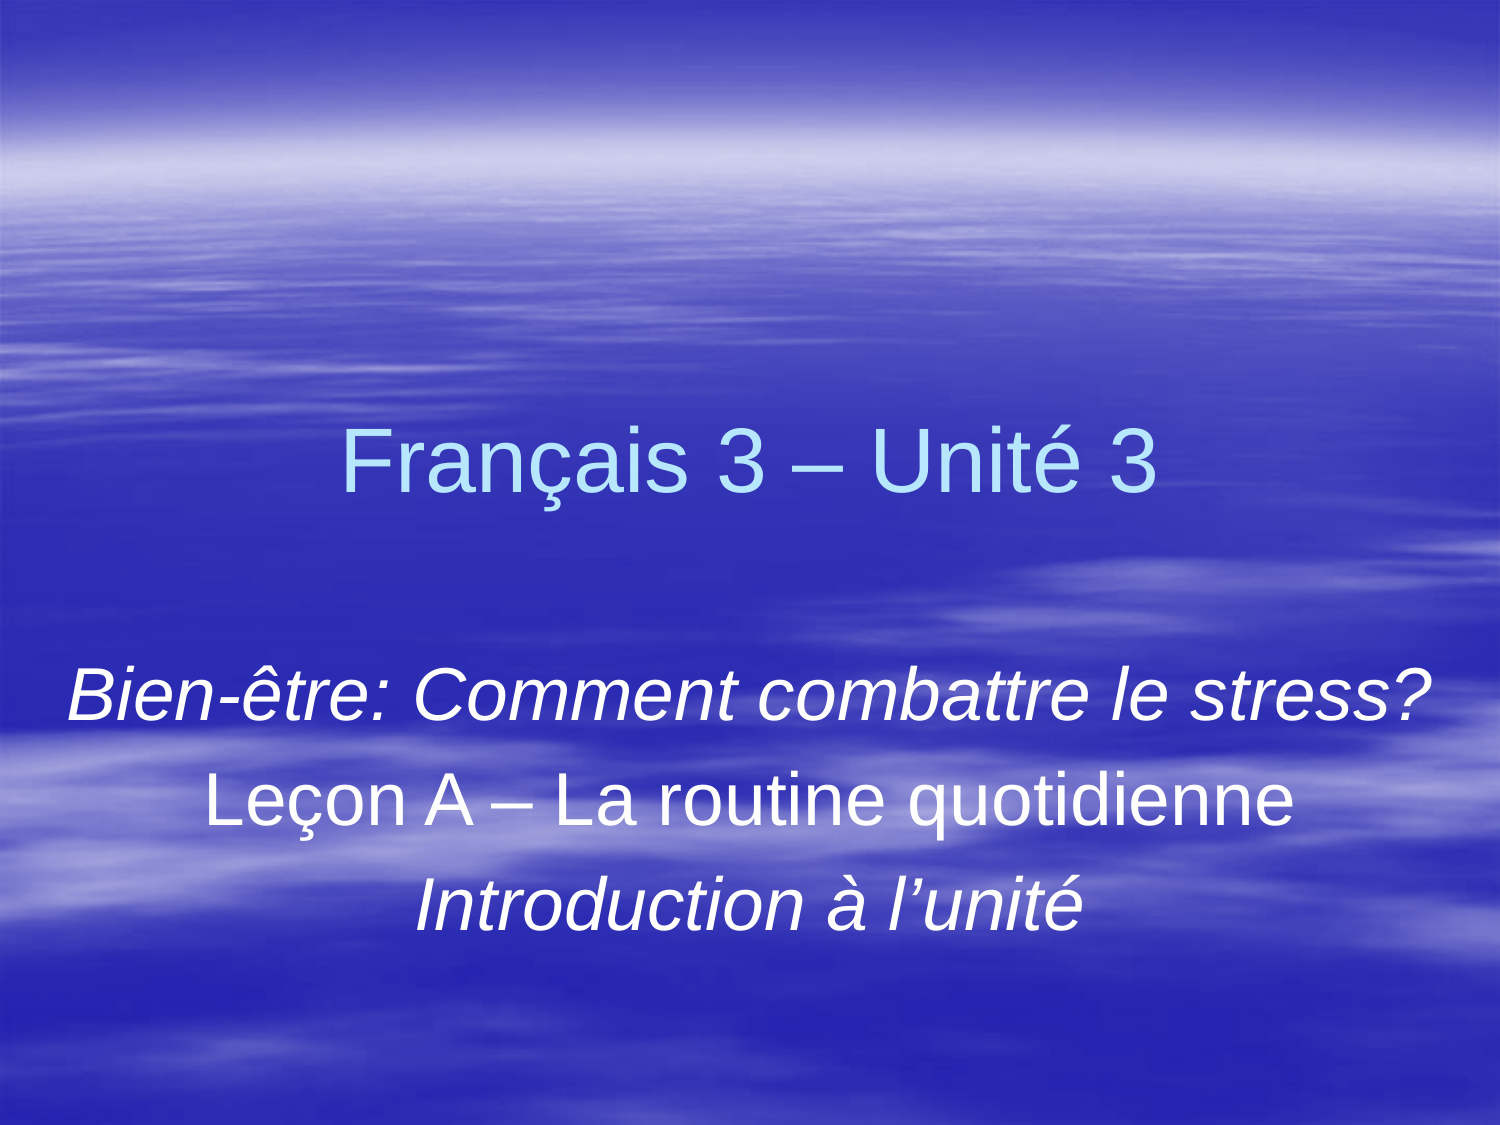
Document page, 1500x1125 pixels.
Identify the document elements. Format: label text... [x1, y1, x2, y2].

subtitle Bien-être: Comment combattre le stress? Leçon A – La routine quotidienne Introduction à l’unité [0, 637, 1500, 1038]
title Français 3 – Unité 3 [112, 324, 1388, 588]
